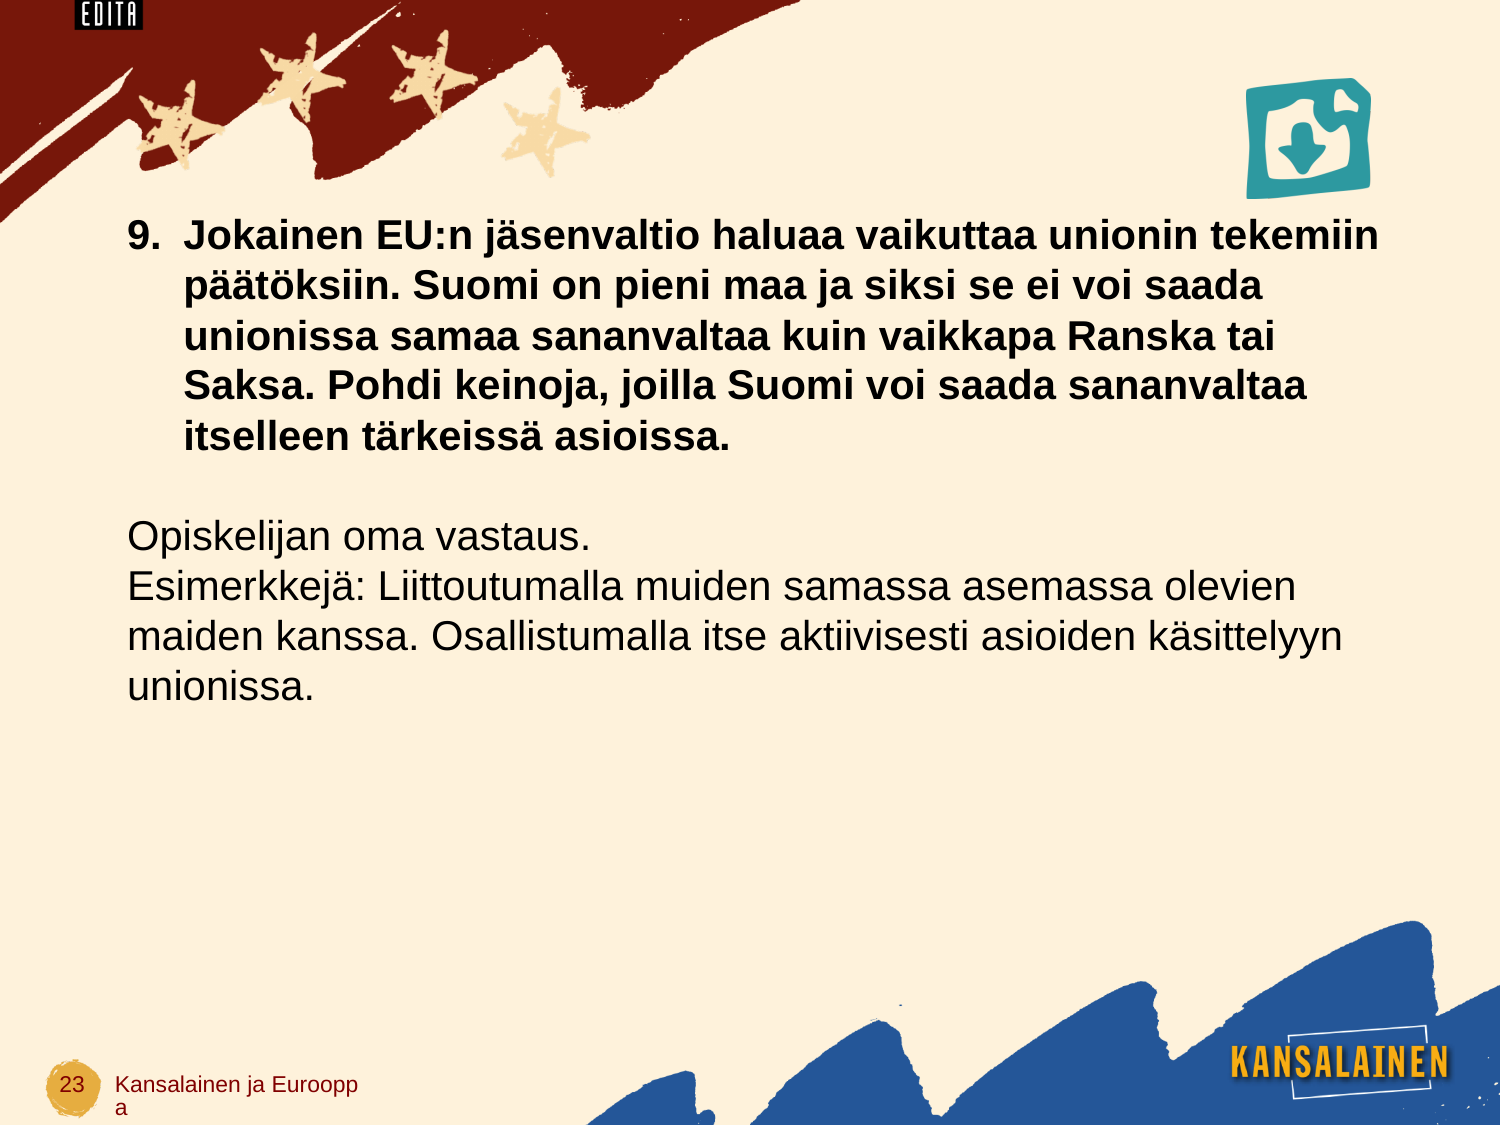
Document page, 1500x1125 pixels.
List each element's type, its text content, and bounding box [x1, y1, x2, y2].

slide_number 23 [37, 1062, 99, 1125]
text_box Jokainen EU:n jäsenvaltio haluaa vaikuttaa unionin tekemiin päätöksiin. Suomi on pieni maa ja siksi se ei voi saada unionissa samaa sananvaltaa kuin vaikkapa Ranska tai Saksa. Pohdi keinoja, joilla Suomi voi saada sananvaltaa itselleen tärkeissä asioissa. Opiskelijan oma vastaus. Esimerkkejä: Liittoutumalla muiden samassa asemassa olevien maiden kanssa. Osallistumalla itse aktiivisesti asioiden käsittelyyn unionissa. [112, 200, 1412, 716]
footer Kansalainen ja Eurooppa [99, 1062, 376, 1125]
picture [0, 0, 1500, 1125]
